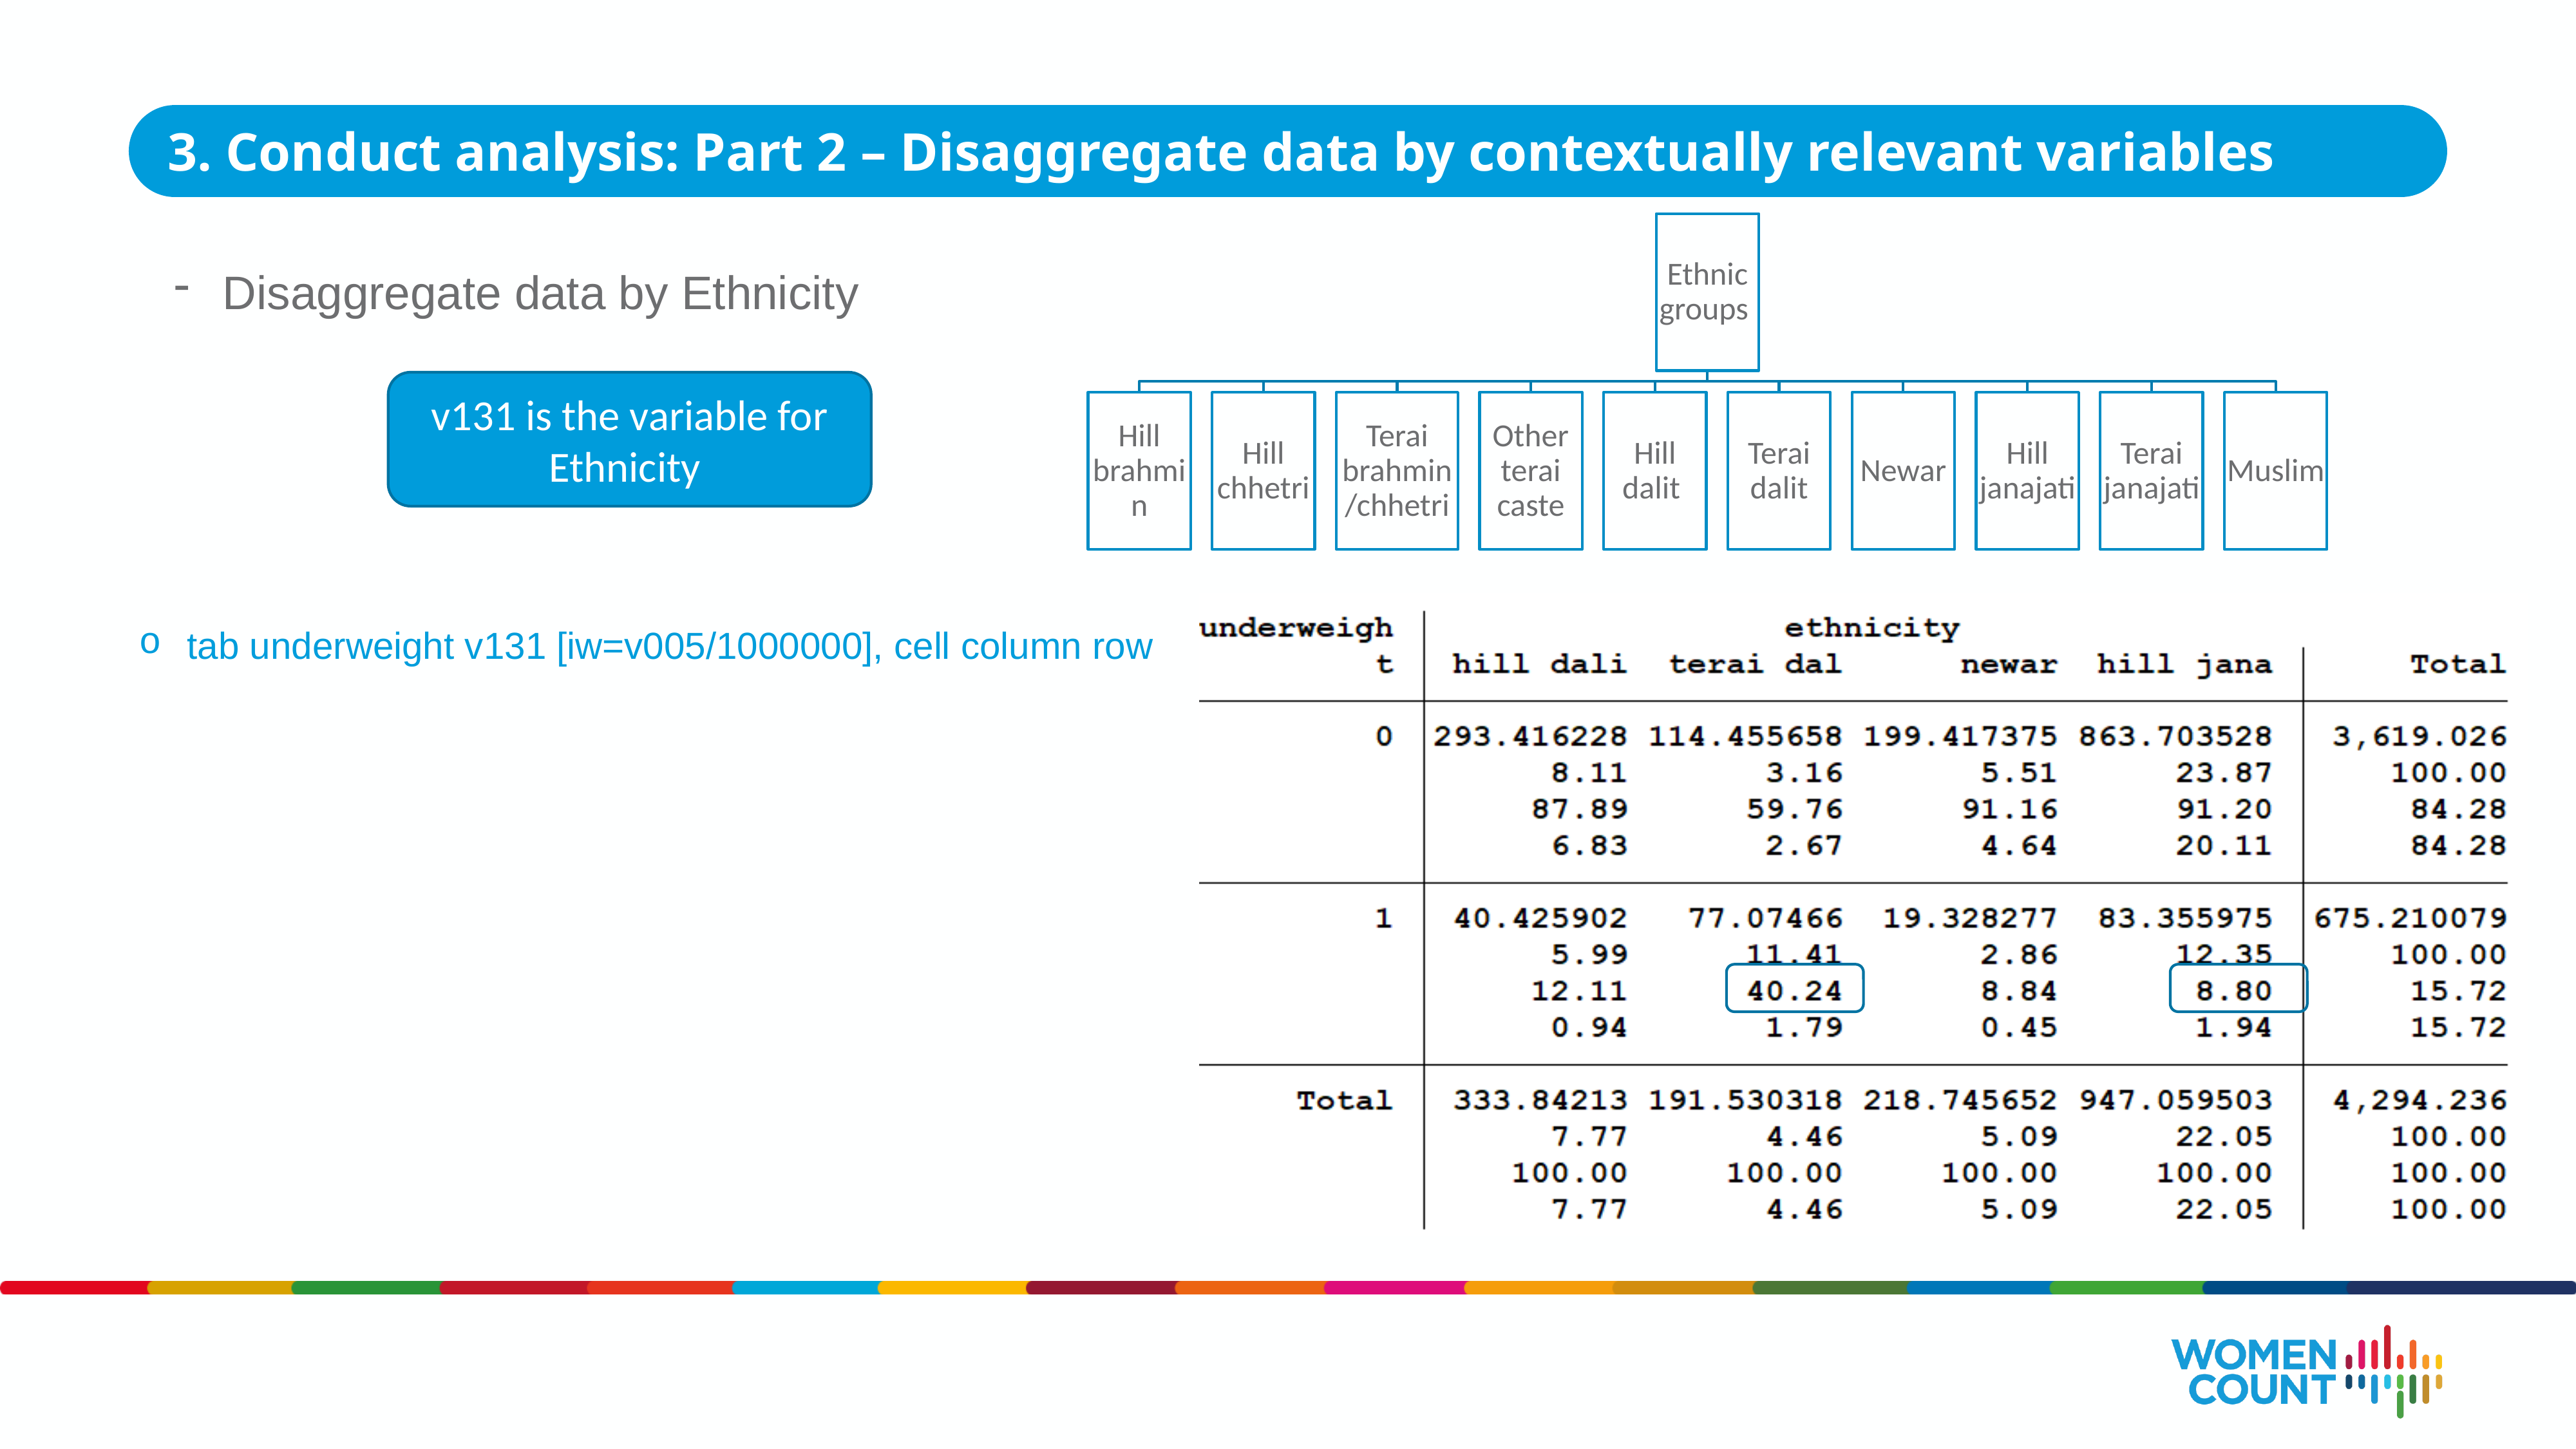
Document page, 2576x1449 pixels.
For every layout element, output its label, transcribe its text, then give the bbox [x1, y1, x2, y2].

text_box tab underweight v131 [iw=v005/1000000], cell column row [71, 616, 1195, 672]
text_box v131 is the variable for Ethnicity [386, 370, 867, 508]
text_box Disaggregate data by Ethnicity [165, 257, 867, 324]
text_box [871, 213, 2544, 550]
list 3. Conduct analysis: Part 2 – Disaggregate data by contextually relevant variables [167, 119, 2411, 182]
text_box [1199, 593, 2528, 1236]
